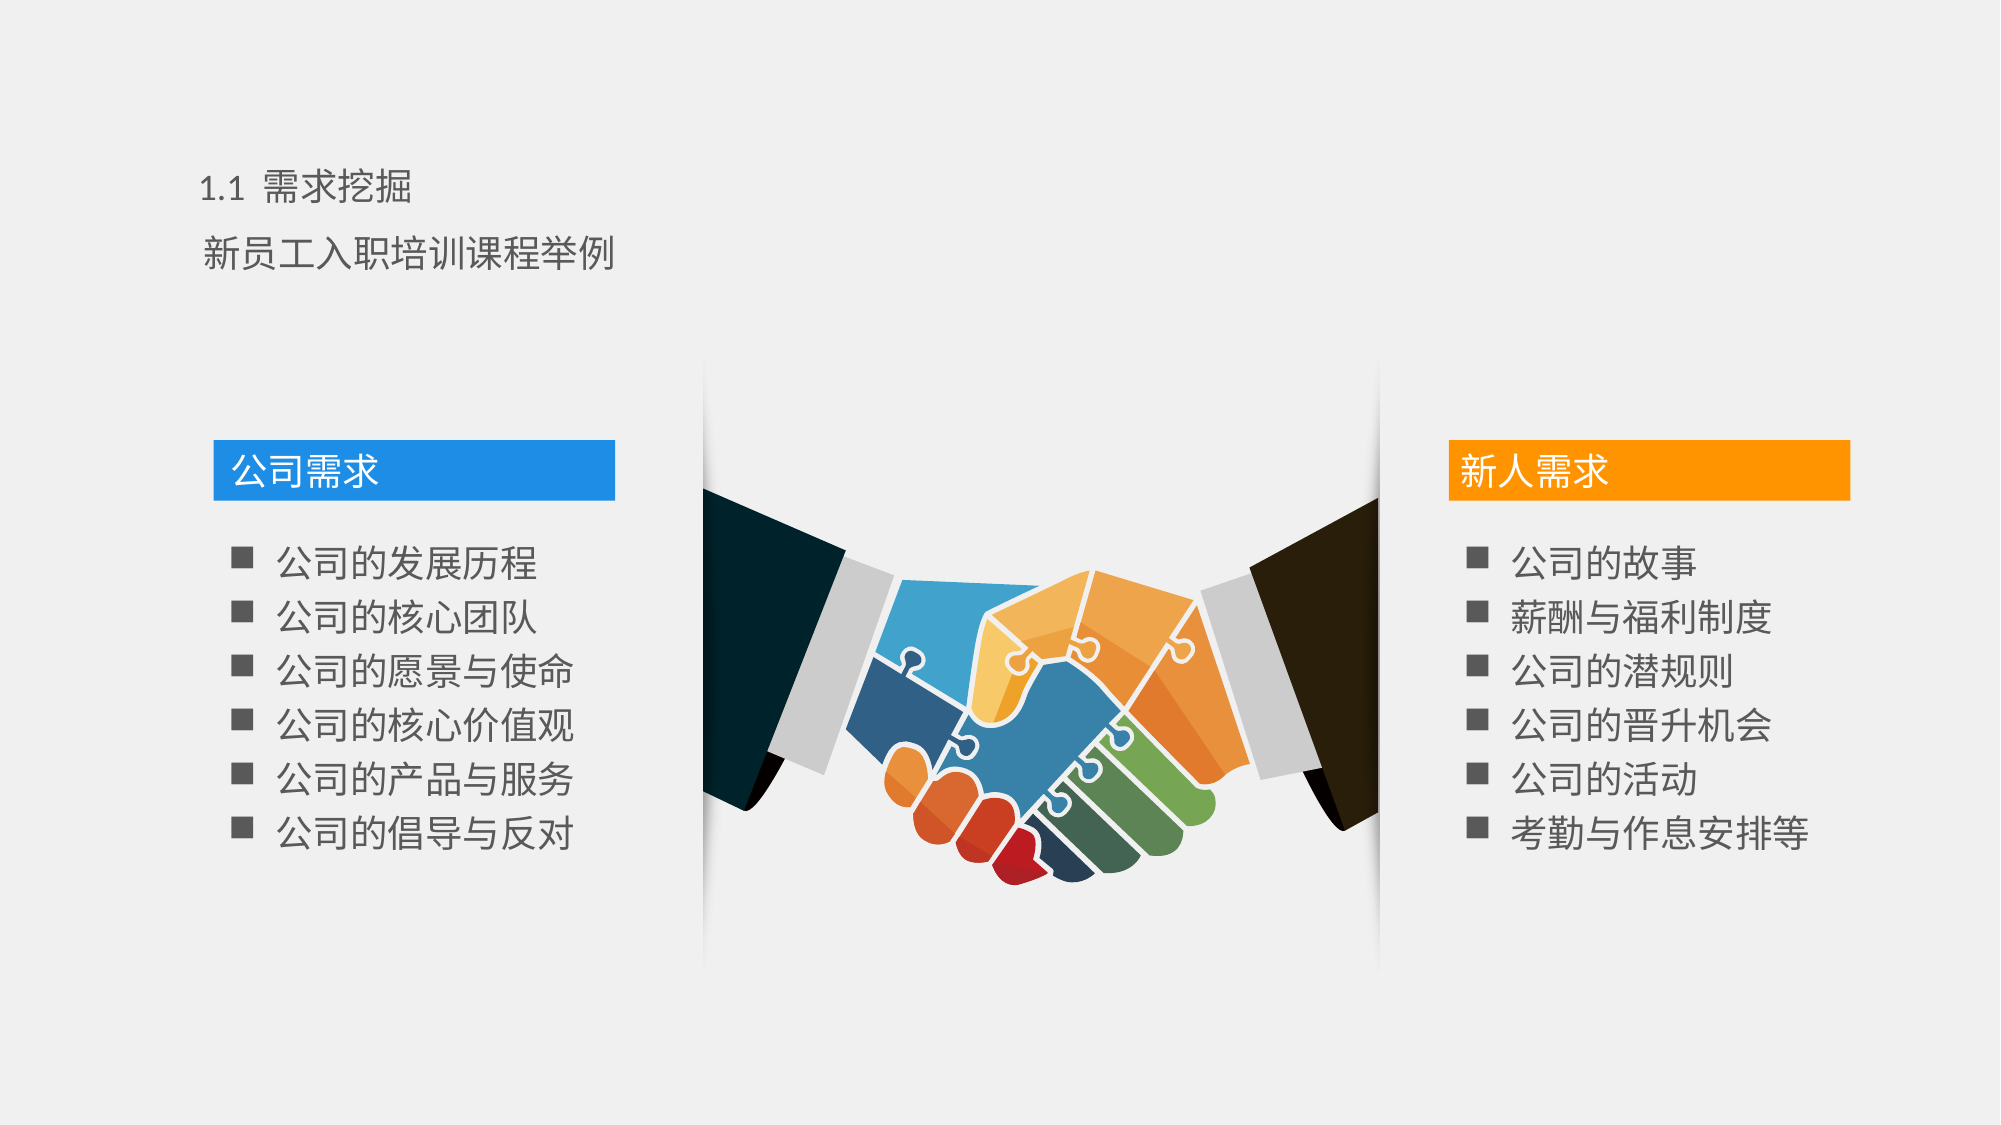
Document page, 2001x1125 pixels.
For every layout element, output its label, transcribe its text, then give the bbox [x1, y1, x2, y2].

text_box 1.1 需求挖掘 [183, 155, 428, 216]
text_box 公司的发展历程 公司的核心团队 公司的愿景与使命 公司的核心价值观 公司的产品与服务 公司的倡导与反对 [213, 523, 652, 863]
text_box 新人需求 [1445, 440, 1626, 500]
text_box [213, 439, 616, 502]
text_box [703, 359, 1380, 972]
text_box 公司的故事 薪酬与福利制度 公司的潜规则 公司的晋升机会 公司的活动 考勤与作息安排等 [1448, 523, 1887, 863]
text_box [1448, 439, 1851, 502]
text_box 新员工入职培训课程举例 [188, 222, 631, 283]
text_box 公司需求 [215, 440, 396, 500]
